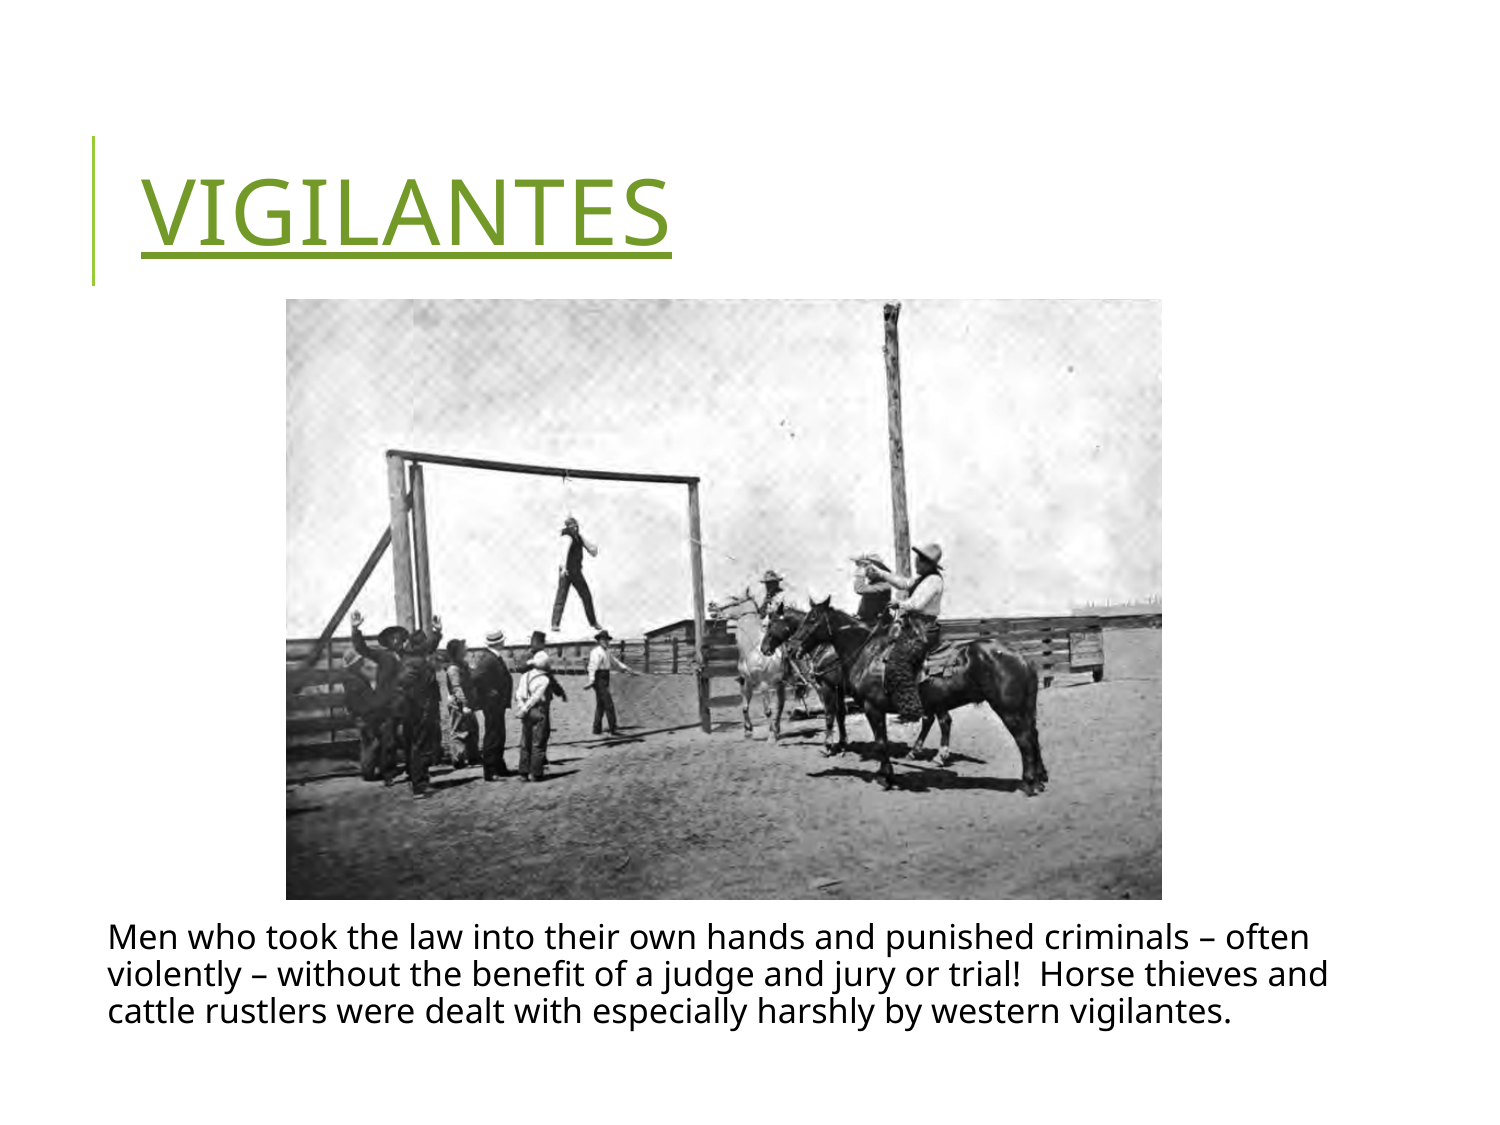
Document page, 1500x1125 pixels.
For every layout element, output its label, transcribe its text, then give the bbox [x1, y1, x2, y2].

picture [285, 299, 1163, 901]
list Men who took the law into their own hands and punished criminals – often violently – without the benefit of a judge and jury or trial! Horse thieves and cattle rustlers were dealt with especially harshly by western vigilantes. [87, 912, 1363, 1063]
title Vigilantes [126, 96, 1322, 342]
